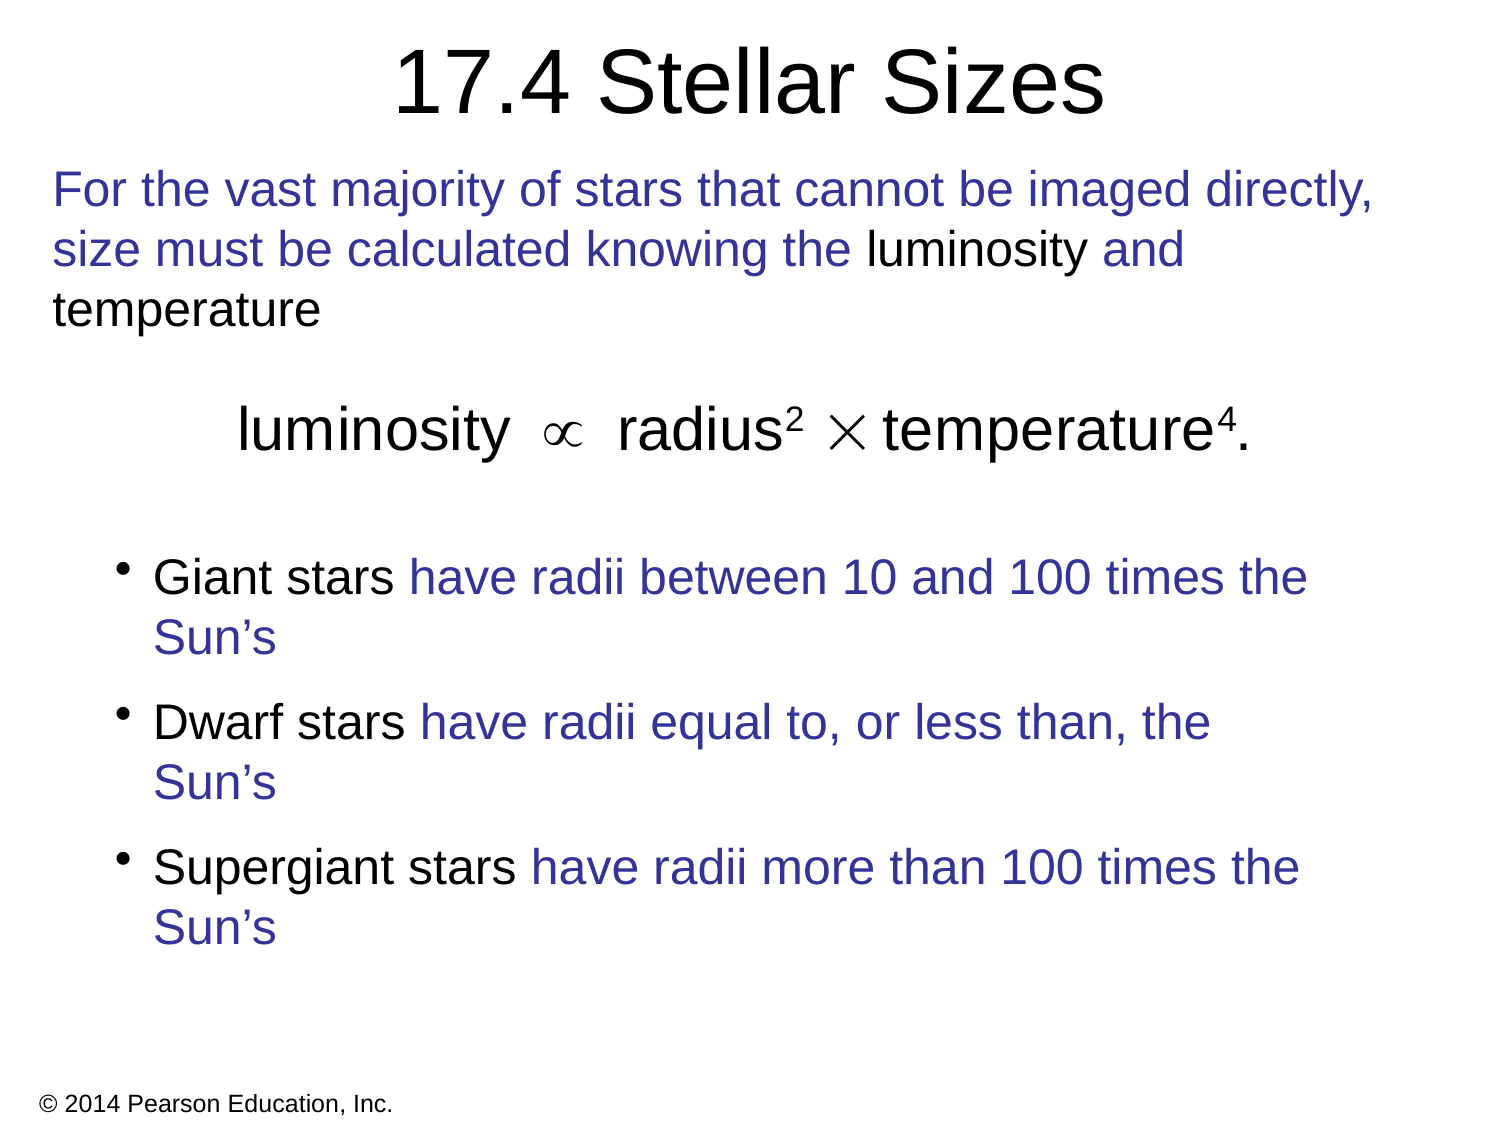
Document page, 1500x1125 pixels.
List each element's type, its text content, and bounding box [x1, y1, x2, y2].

title 17.4 Stellar Sizes [112, 0, 1388, 159]
text_box Giant stars have radii between 10 and 100 times the Sun’s Dwarf stars have radii equal to, or less than, the Sun’s Supergiant stars have radii more than 100 times the Sun’s [99, 537, 1338, 963]
text_box For the vast majority of stars that cannot be imaged directly, size must be calculated knowing the luminosity and temperature [37, 148, 1450, 344]
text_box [235, 398, 1256, 471]
